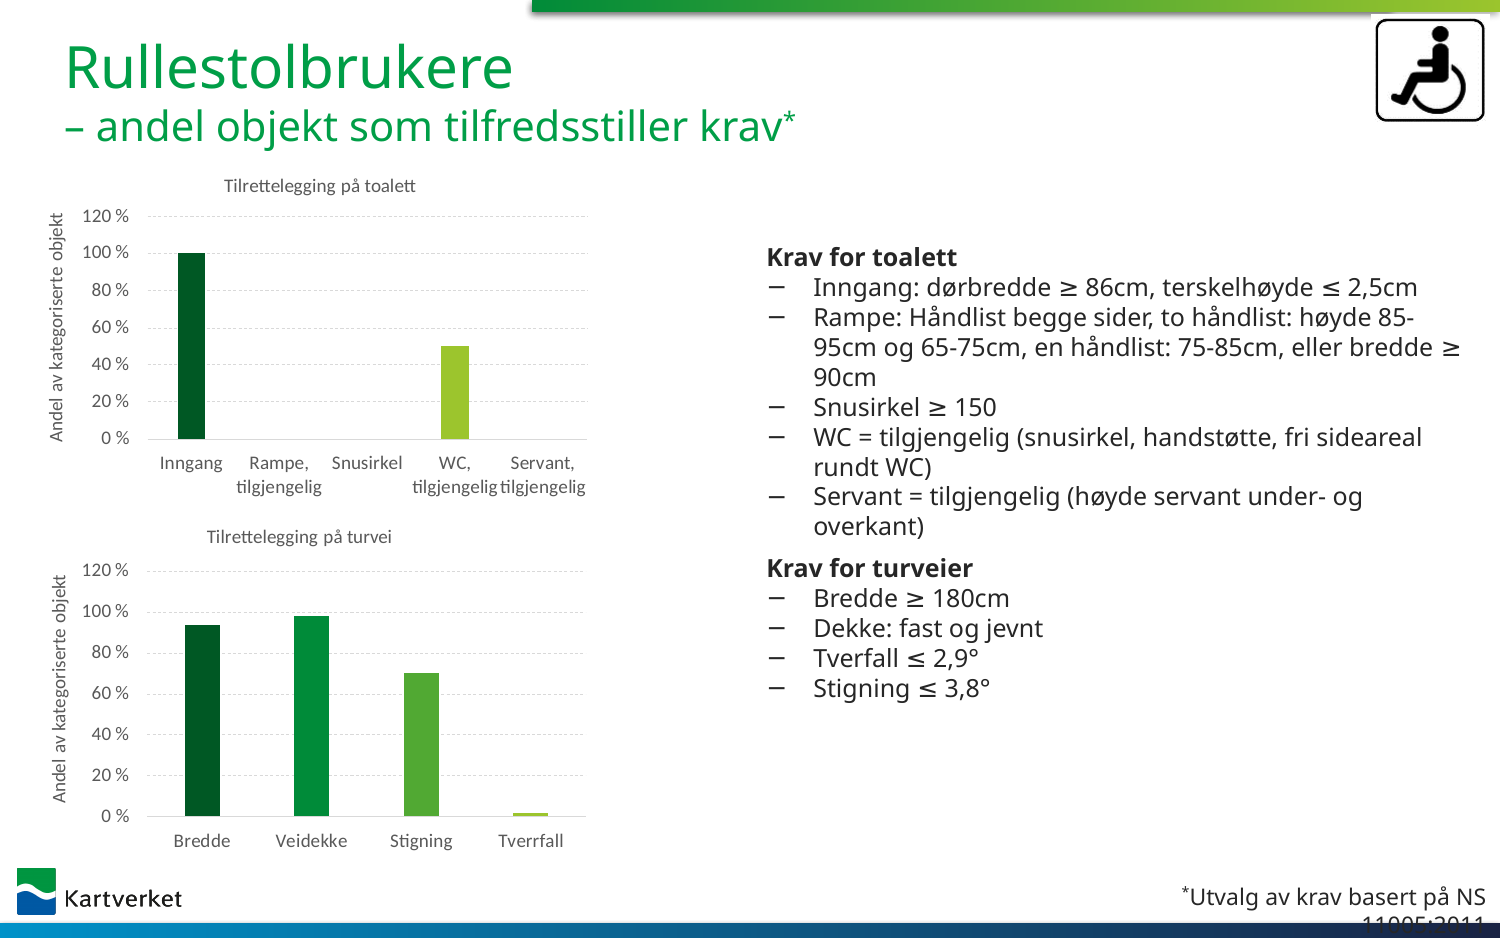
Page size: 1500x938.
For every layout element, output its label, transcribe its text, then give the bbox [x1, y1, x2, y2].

picture [41, 166, 598, 505]
text_box Krav for turveier Bredde ≥ 180cm Dekke: fast og jevnt Tverfall ≤ 2,9° Stigning ≤ 3,8° [751, 545, 1483, 710]
picture [1371, 13, 1491, 127]
text_box *Utvalg av krav basert på NS 11005:2011 [1068, 873, 1500, 938]
text_box Krav for toalett Inngang: dørbredde ≥ 86cm, terskelhøyde ≤ 2,5cm Rampe: Håndlist begge sider, to håndlist: høyde 85-95cm og 65-75cm, en håndlist: 75-85cm, eller bredde ≥ 90cm Snusirkel ≥ 150 WC = tilgjengelig (snusirkel, handstøtte, fri sideareal rundt WC) Servant = tilgjengelig (høyde servant under- og overkant) [751, 234, 1483, 545]
picture [41, 520, 597, 859]
text_box Rullestolbrukere – andel objekt som tilfredsstiller krav* [49, 14, 1431, 158]
